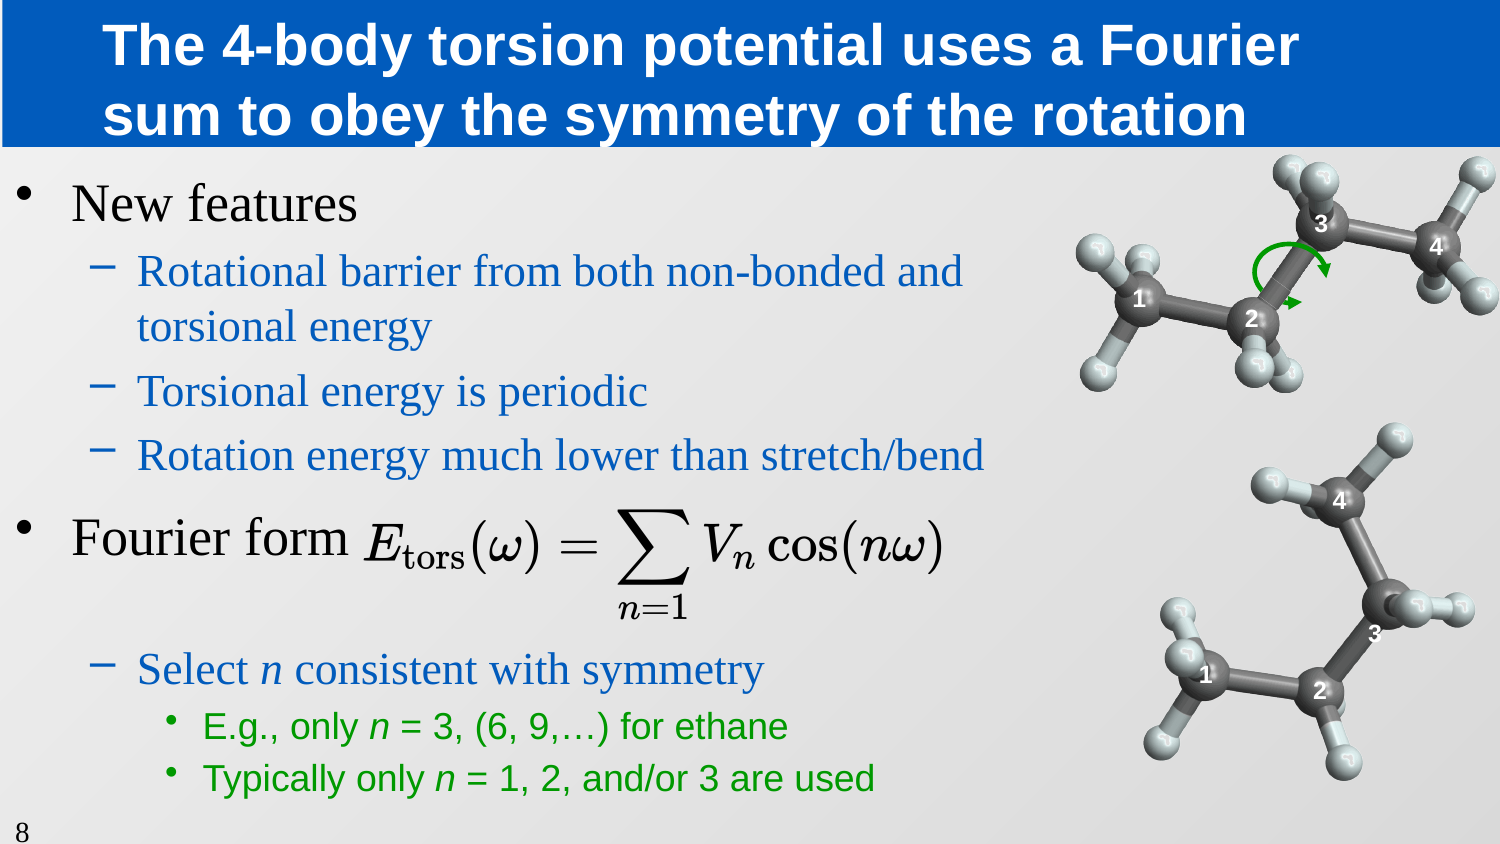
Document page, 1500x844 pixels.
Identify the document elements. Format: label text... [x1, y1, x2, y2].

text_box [1074, 152, 1500, 393]
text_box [1142, 421, 1477, 782]
title The 4-body torsion potential uses a Fourier sum to obey the symmetry of the rotation [87, 0, 1363, 147]
picture [362, 508, 946, 629]
list New features Rotational barrier from both non-bonded and torsional energy Torsional energy is periodic Rotation energy much lower than stretch/bend Fourier form Select n consistent with symmetry E.g., only n = 3, (6, 9,…) for ethane Typically only n = 1, 2, and/or 3 are used [0, 159, 1018, 823]
slide_number 8 [0, 823, 101, 844]
